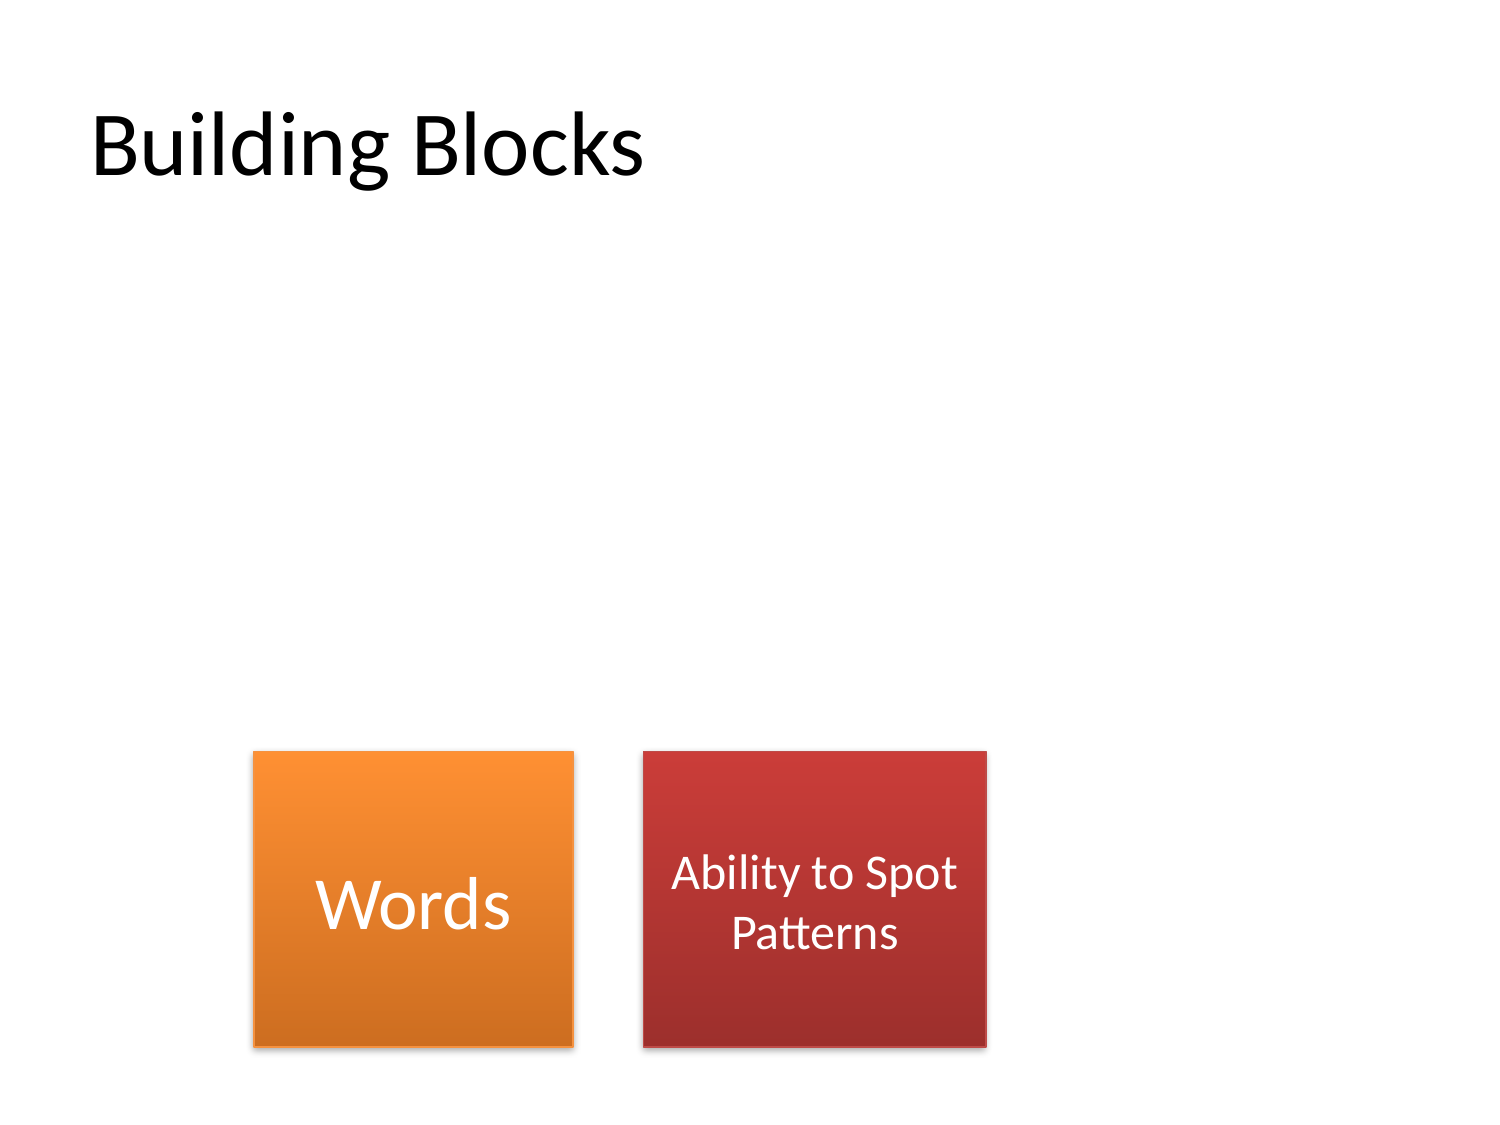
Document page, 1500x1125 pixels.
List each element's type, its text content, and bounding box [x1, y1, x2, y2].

text_box Ability to Spot Patterns [643, 751, 987, 1048]
title Building Blocks [75, 45, 1425, 233]
text_box Words [253, 751, 574, 1048]
